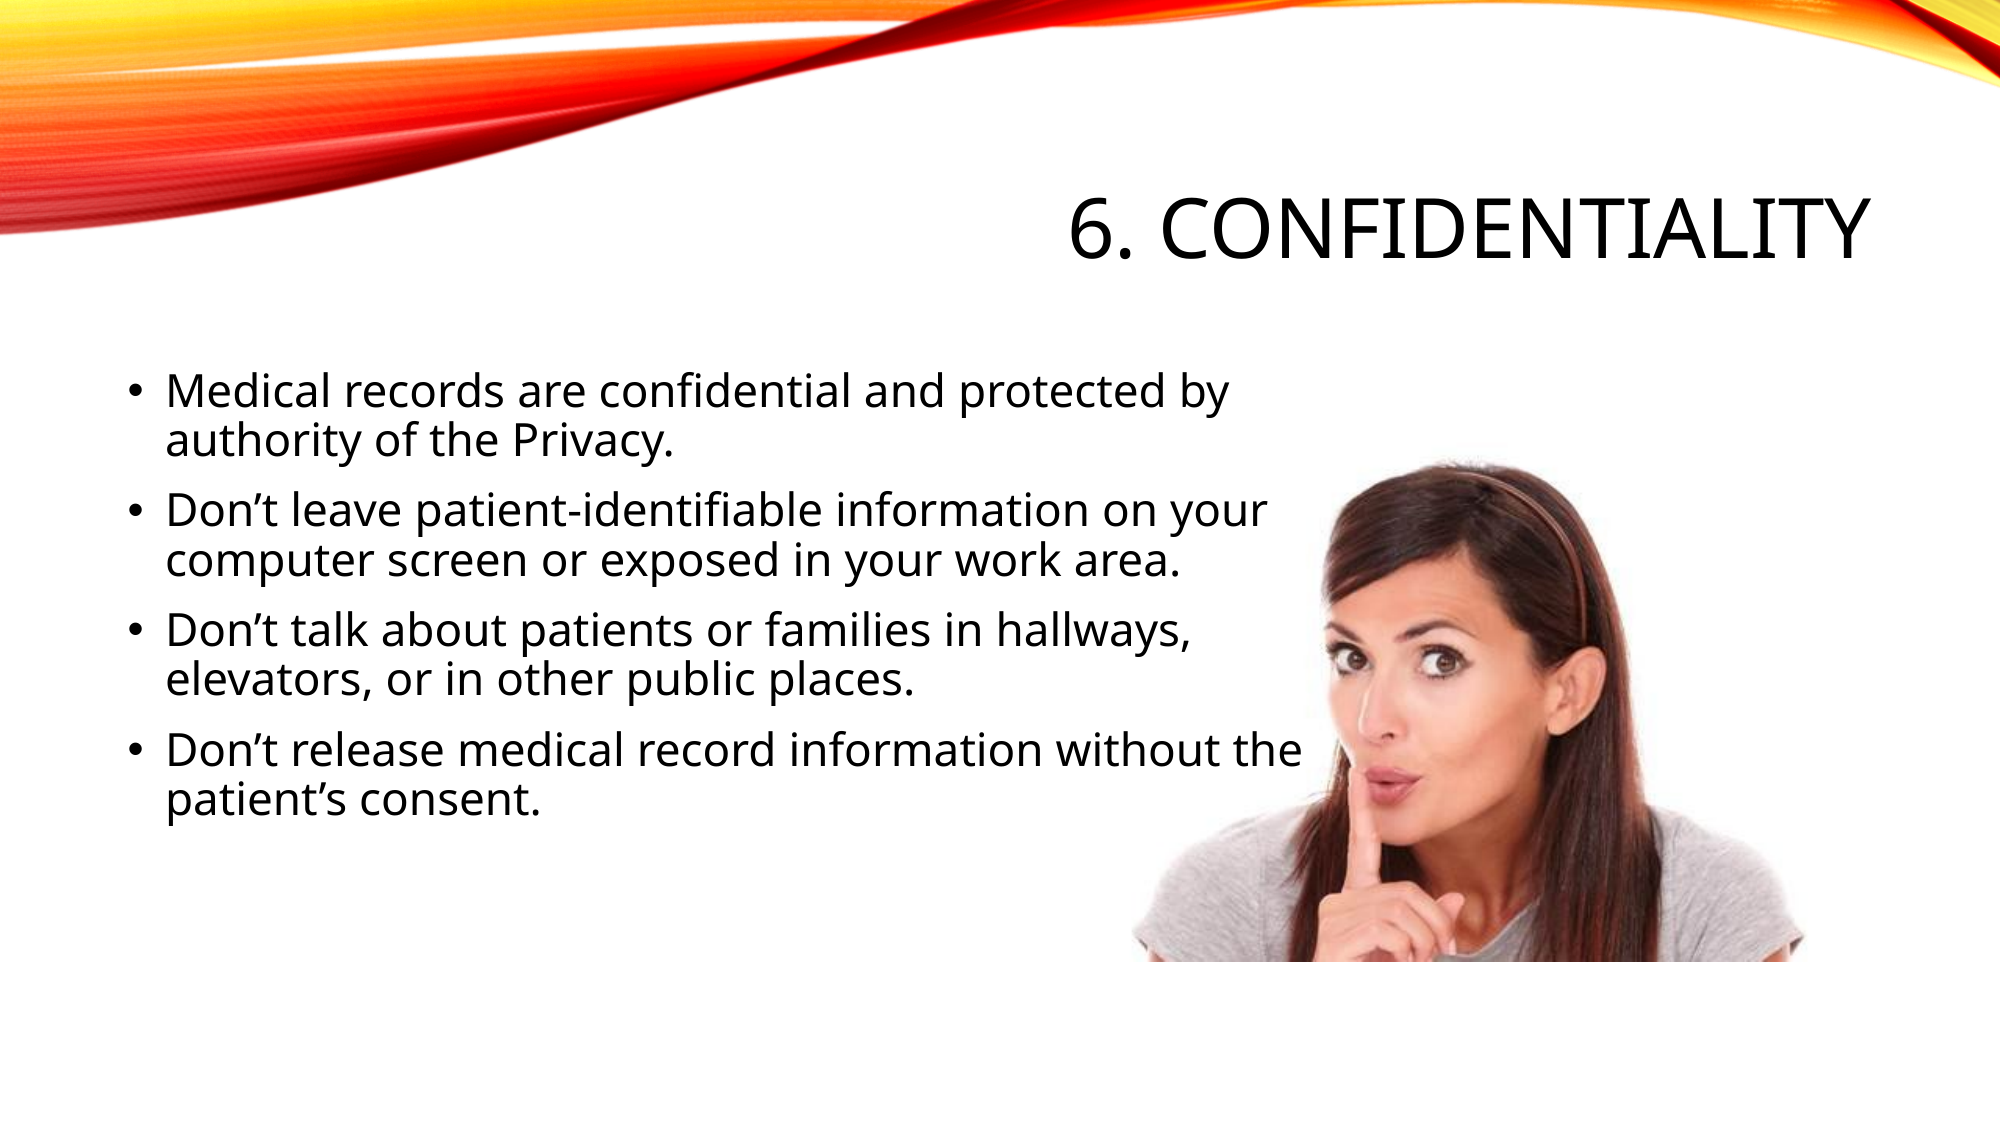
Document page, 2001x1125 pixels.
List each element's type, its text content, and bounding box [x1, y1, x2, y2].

picture [982, 417, 1935, 963]
list Medical records are confidential and protected by authority of the Privacy. Don’t leave patient-identifiable information on your computer screen or exposed in your work area. Don’t talk about patients or families in hallways, elevators, or in other public places. Don’t release medical record information without the patient’s consent. [112, 360, 1357, 1021]
title 6. Confidentiality [474, 125, 1888, 338]
picture [0, 0, 2000, 237]
